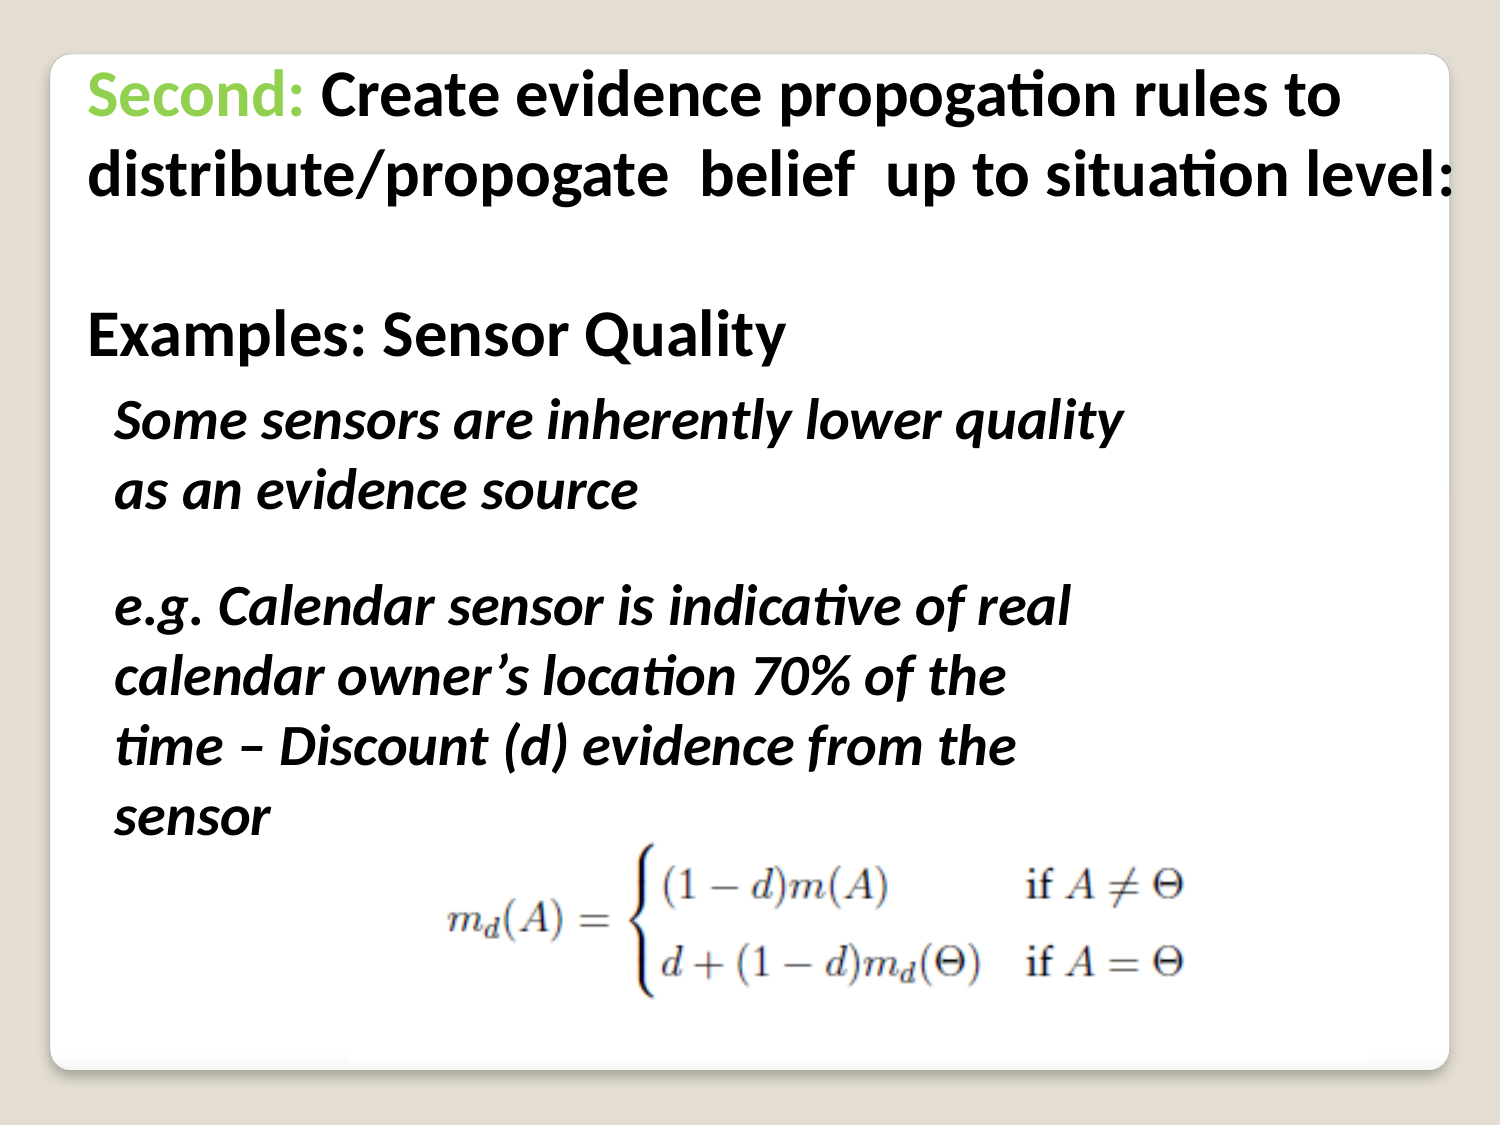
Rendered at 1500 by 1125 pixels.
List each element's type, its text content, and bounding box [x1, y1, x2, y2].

picture [348, 810, 1370, 1061]
text_box Some sensors are inherently lower quality as an evidence source [100, 373, 1140, 529]
text_box e.g. Calendar sensor is indicative of real calendar owner’s location 70% of the time – Discount (d) evidence from the sensor [100, 559, 1140, 855]
text_box Second: Create evidence propogation rules to distribute/propogate belief up to situation level: Examples: Sensor Quality [72, 42, 1500, 378]
